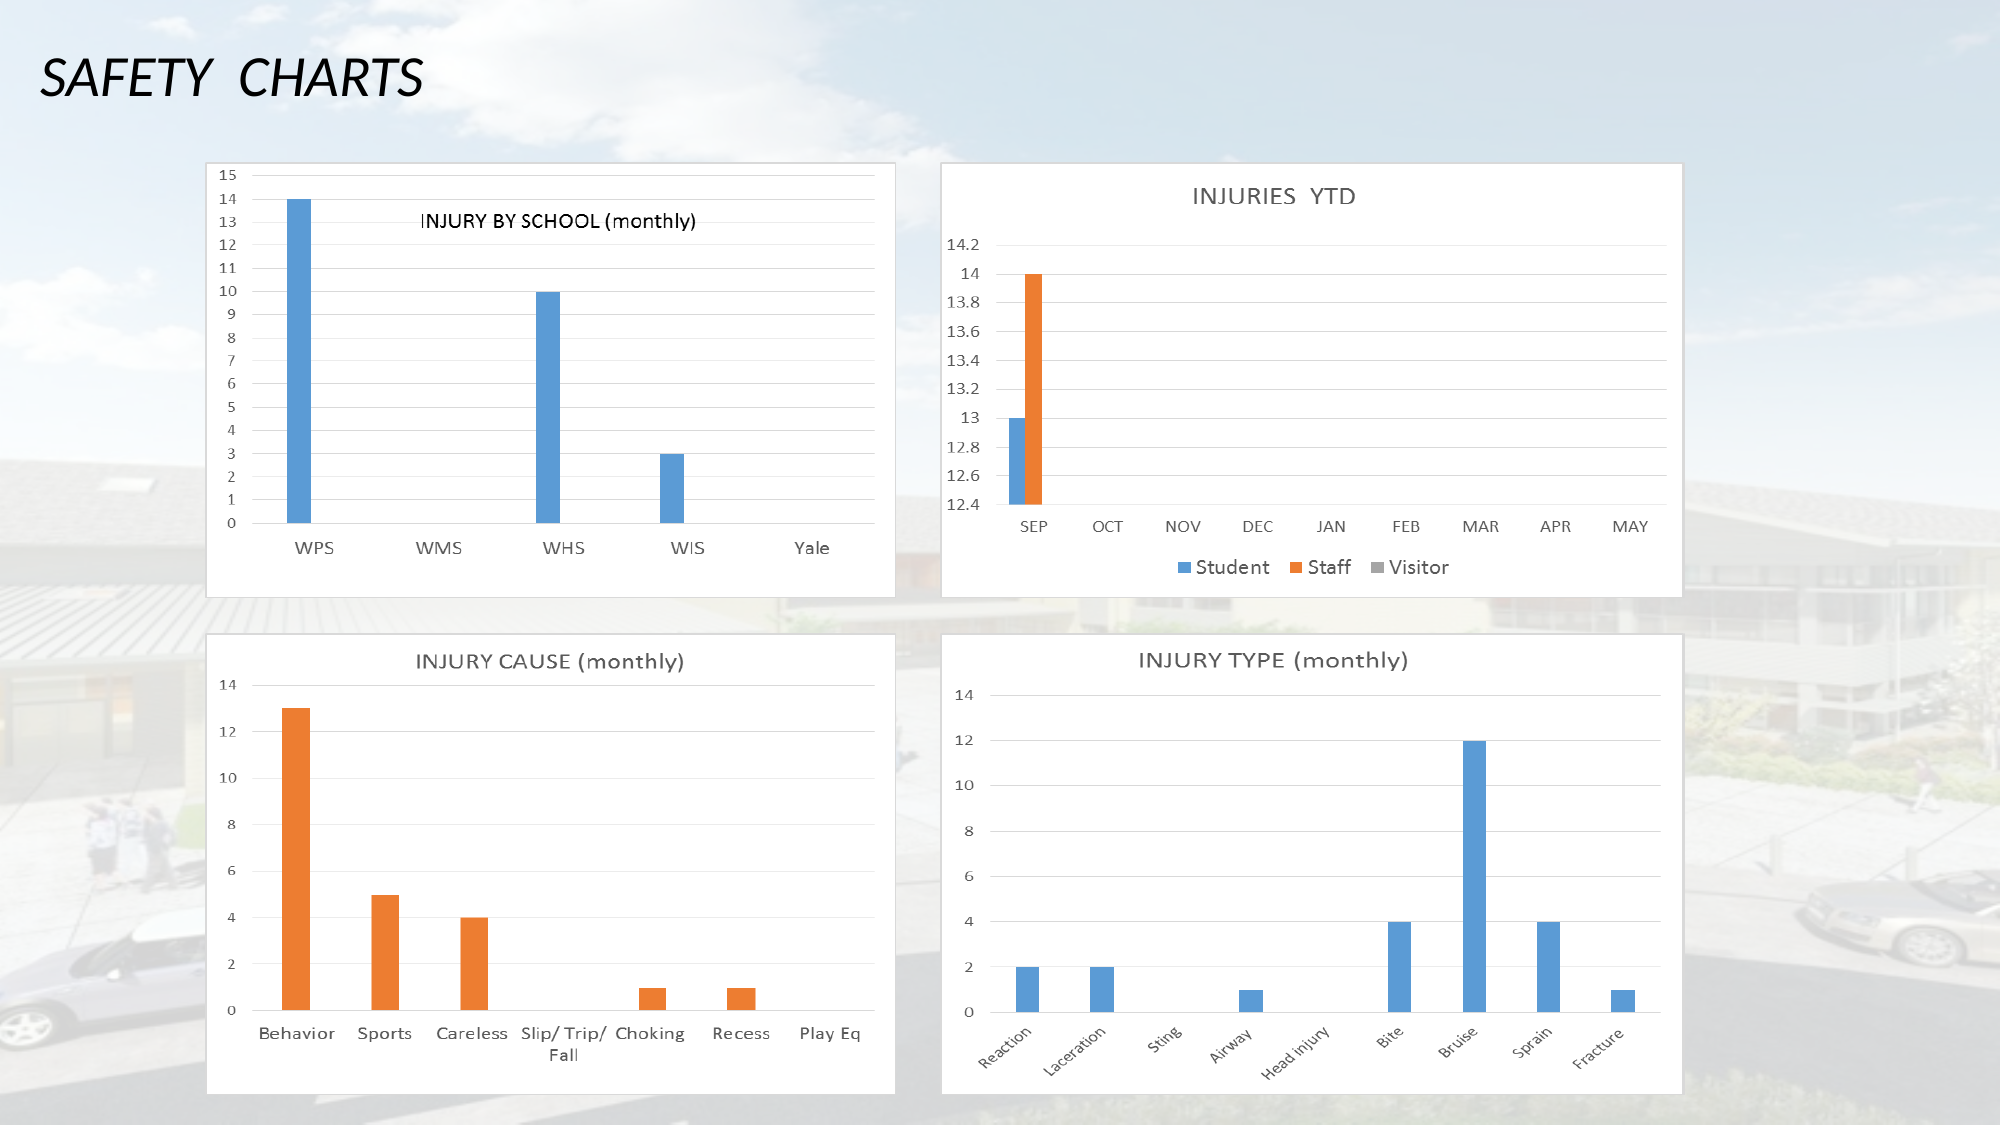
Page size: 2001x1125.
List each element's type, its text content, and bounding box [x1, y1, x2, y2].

picture [205, 633, 896, 1095]
text_box SAFETY CHARTS [25, 30, 440, 115]
picture [940, 162, 1685, 598]
picture [205, 162, 896, 598]
picture [940, 633, 1685, 1095]
